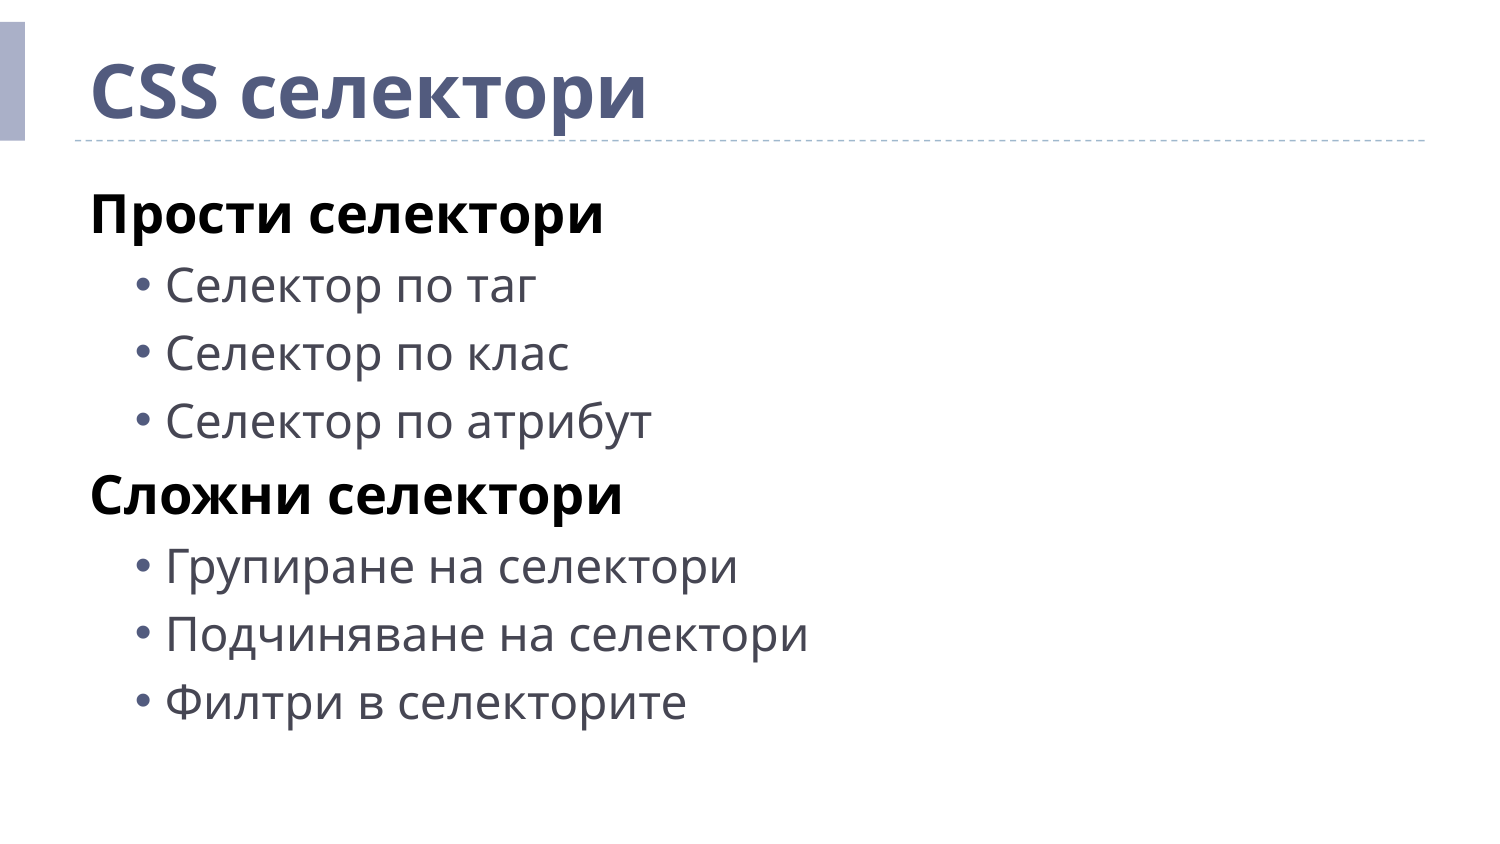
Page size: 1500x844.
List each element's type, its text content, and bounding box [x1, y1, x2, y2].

title CSS селектори [75, 18, 1475, 141]
list Прости селектори Селектор по таг Селектор по клас Селектор по атрибут Сложни селектори Групиране на селектори Подчиняване на селектори Филтри в селекторите [75, 171, 1475, 835]
